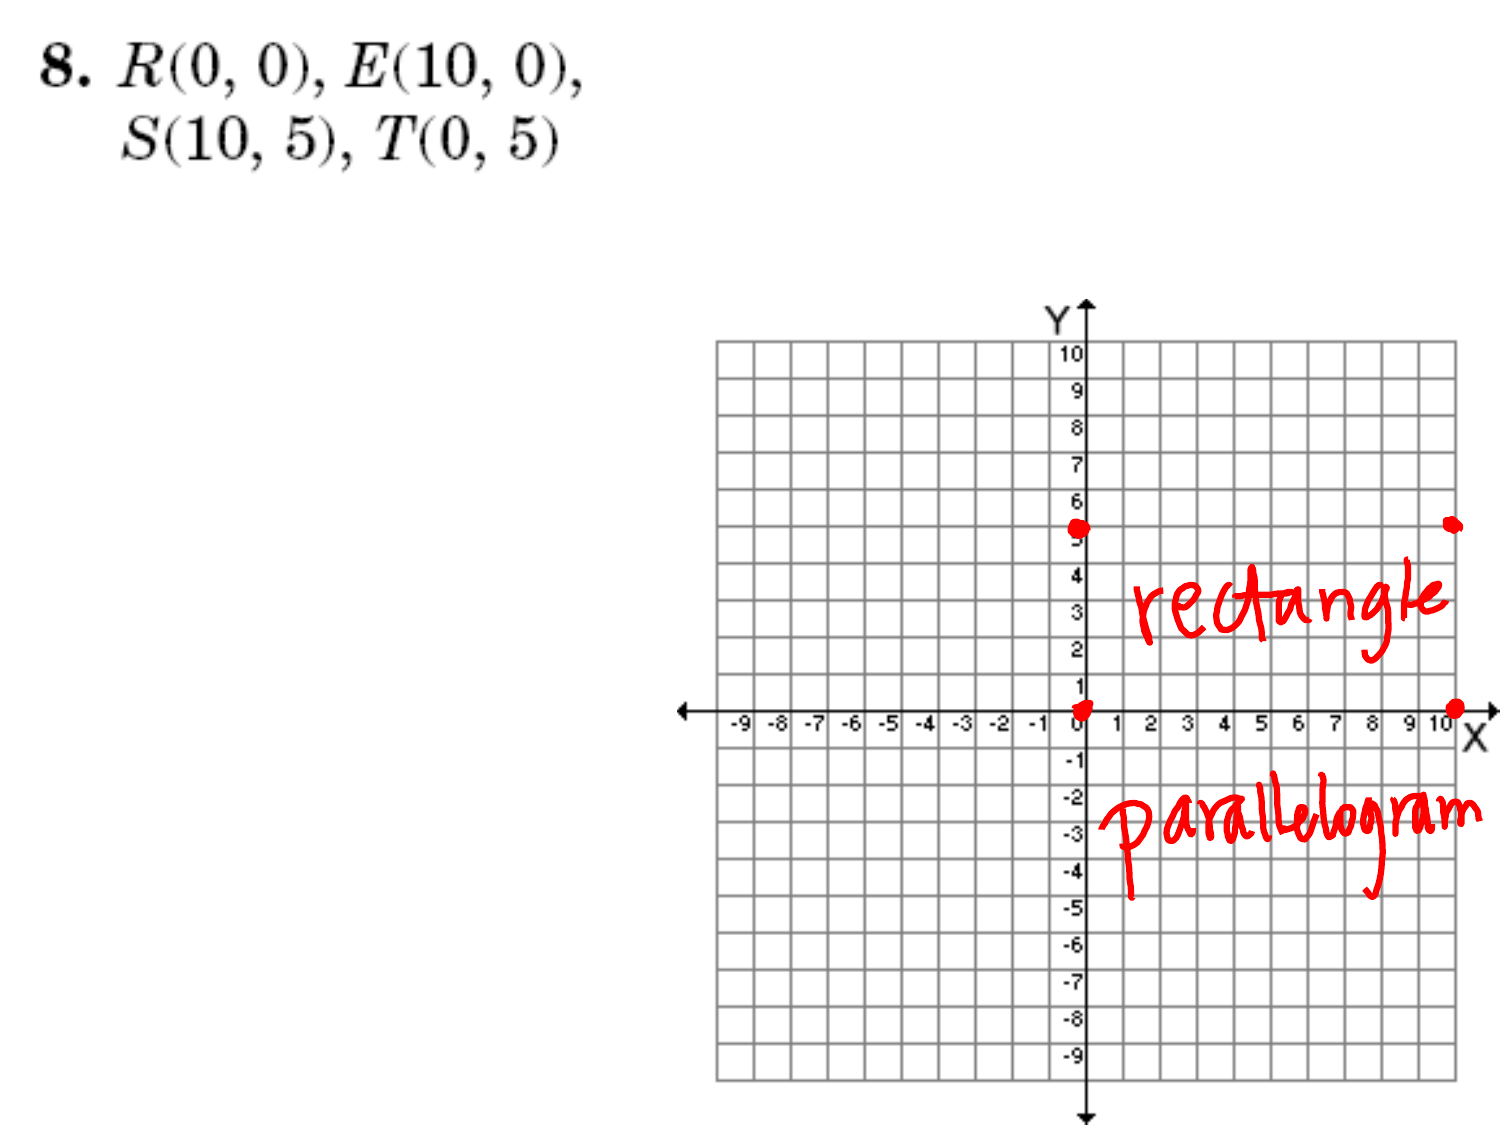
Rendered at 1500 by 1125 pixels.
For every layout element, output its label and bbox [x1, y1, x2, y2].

picture [0, 0, 605, 211]
picture [677, 299, 1500, 1125]
